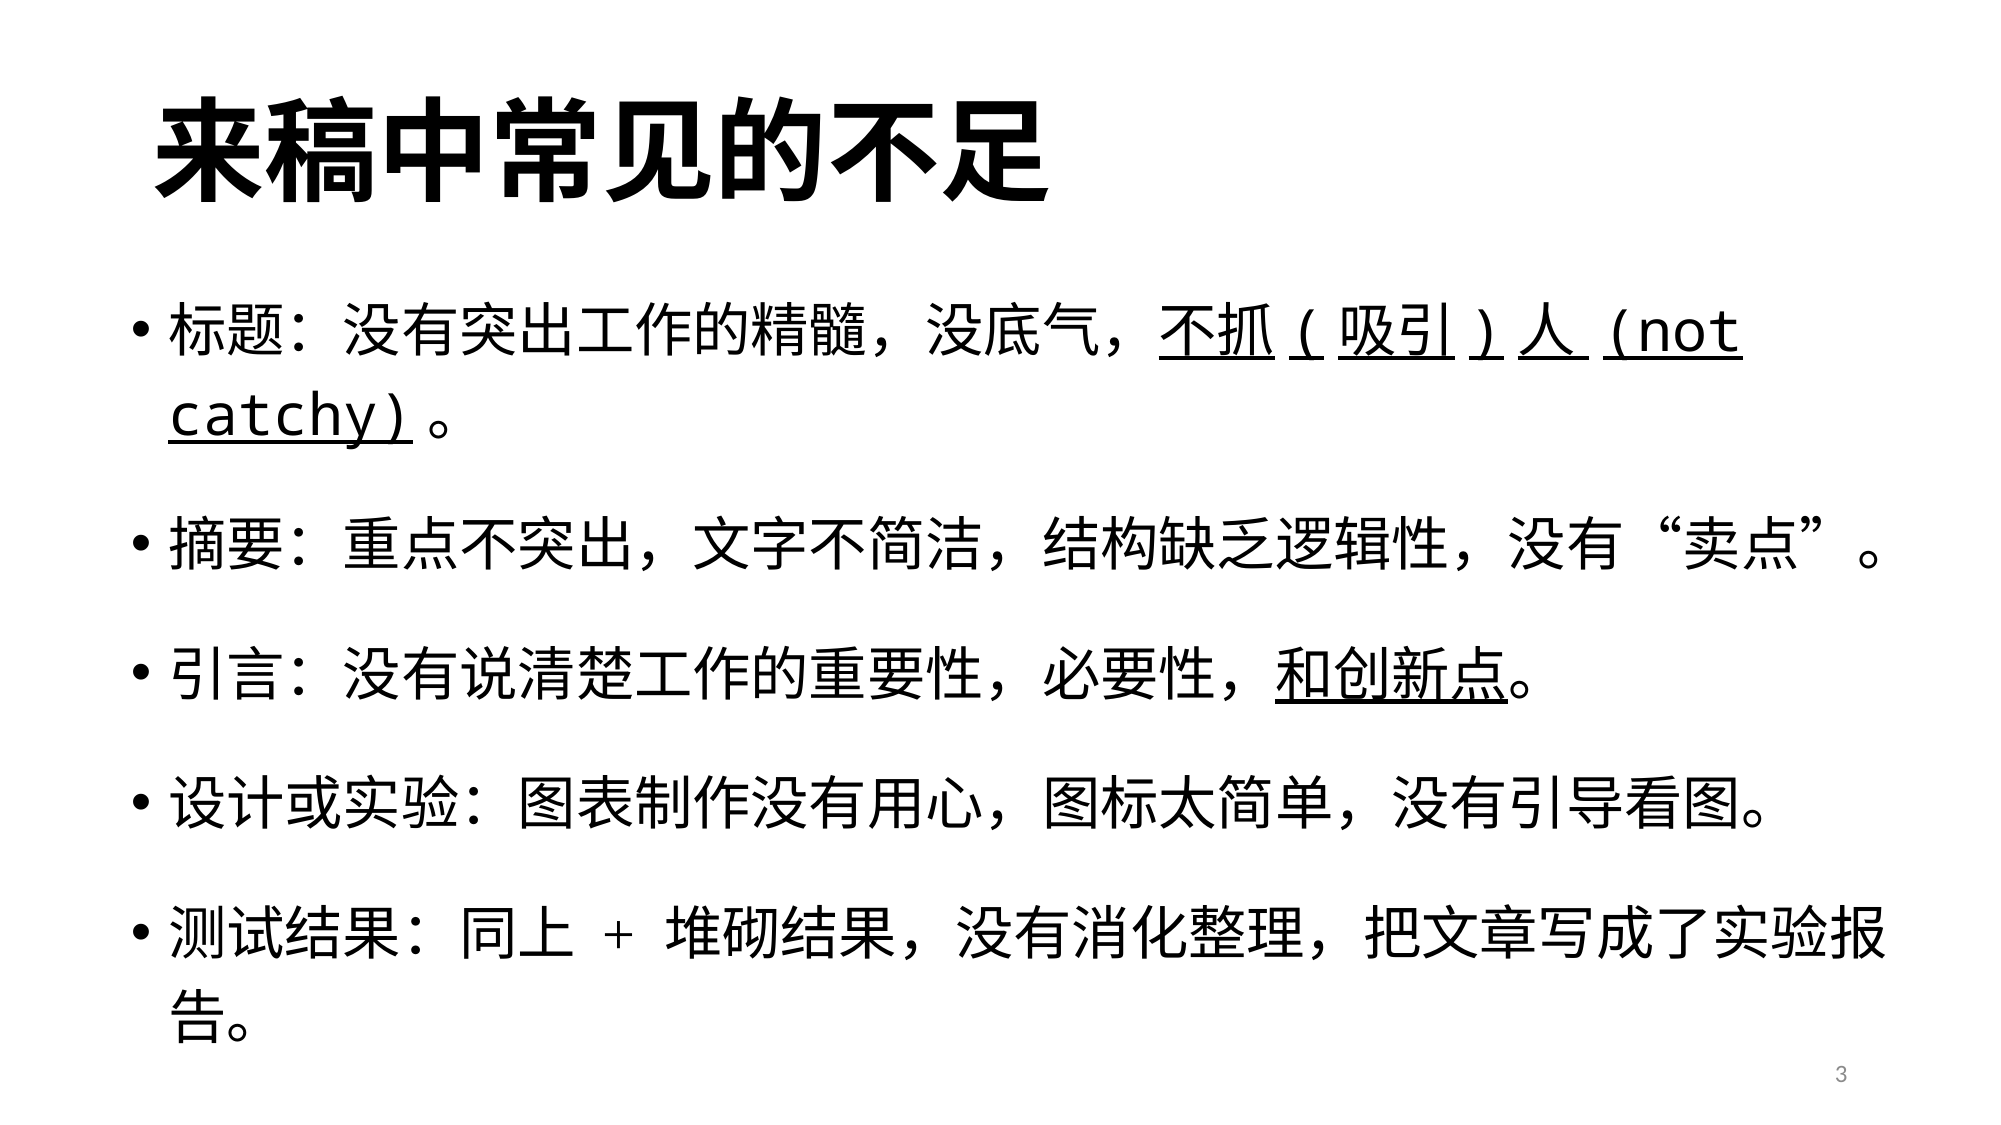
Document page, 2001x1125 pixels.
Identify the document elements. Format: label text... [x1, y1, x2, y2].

title 来稿中常见的不足 [137, 59, 1863, 253]
list 标题：没有突出工作的精髓，没底气，不抓(吸引)人 (not catchy)。 摘要：重点不突出，文字不简洁，结构缺乏逻辑性，没有“卖点”。 引言：没有说清楚工作的重要性，必要性，和创新点。 设计或实验：图表制作没有用心，图标太简单，没有引导看图。 测试结果：同上 + 堆砌结果，没有消化整理，把文章写成了实验报告。 [115, 271, 1913, 1066]
slide_number 3 [1412, 1042, 1863, 1103]
